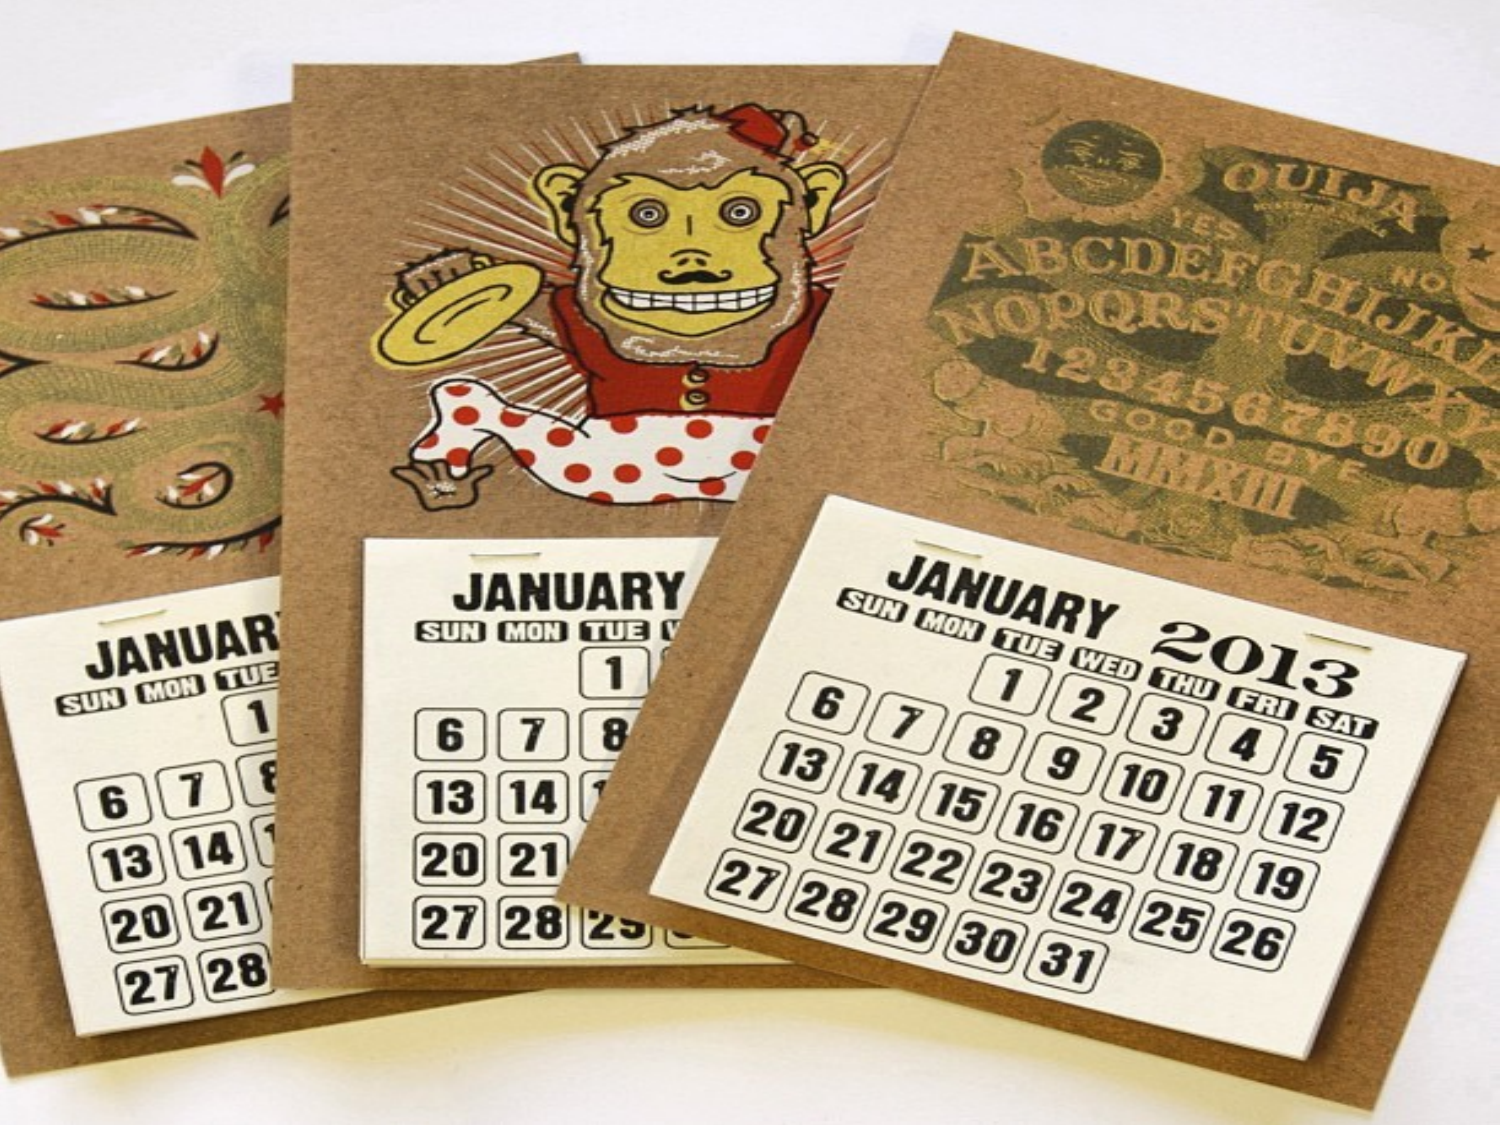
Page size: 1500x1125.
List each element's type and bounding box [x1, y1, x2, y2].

list [0, 0, 1500, 1125]
